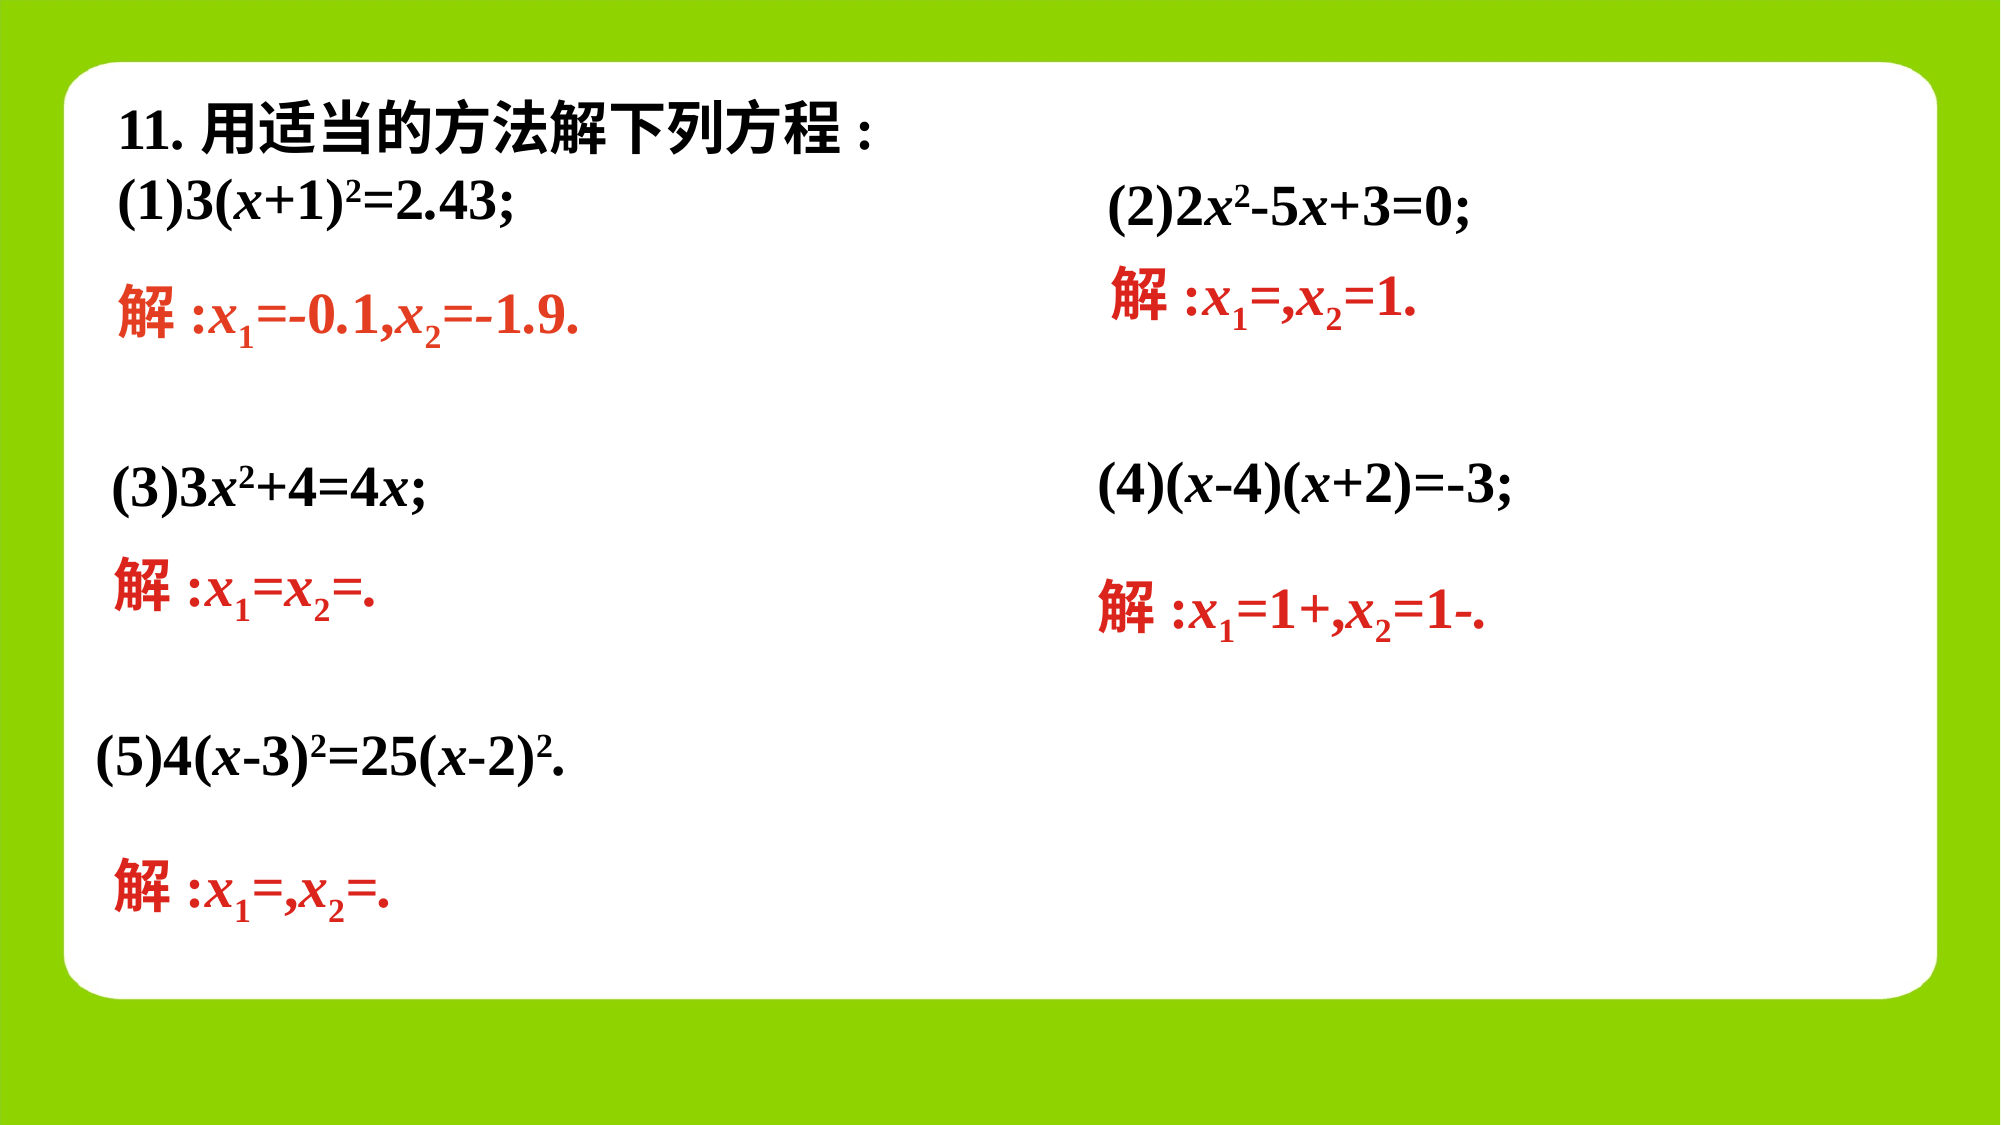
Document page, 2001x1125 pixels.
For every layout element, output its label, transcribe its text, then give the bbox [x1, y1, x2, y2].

text_box (4)(x-4)(x+2)=-3; [1082, 436, 1709, 522]
text_box (2)2x2-5x+3=0; [1092, 159, 1636, 245]
text_box 解:x1=-0.1,x2=-1.9. [102, 267, 601, 363]
text_box 11.用适当的方法解下列方程: (1)3(x+1)2=2.43; [102, 83, 906, 239]
text_box (5)4(x-3)2=25(x-2)2. [81, 709, 741, 795]
picture [0, 0, 2001, 1125]
